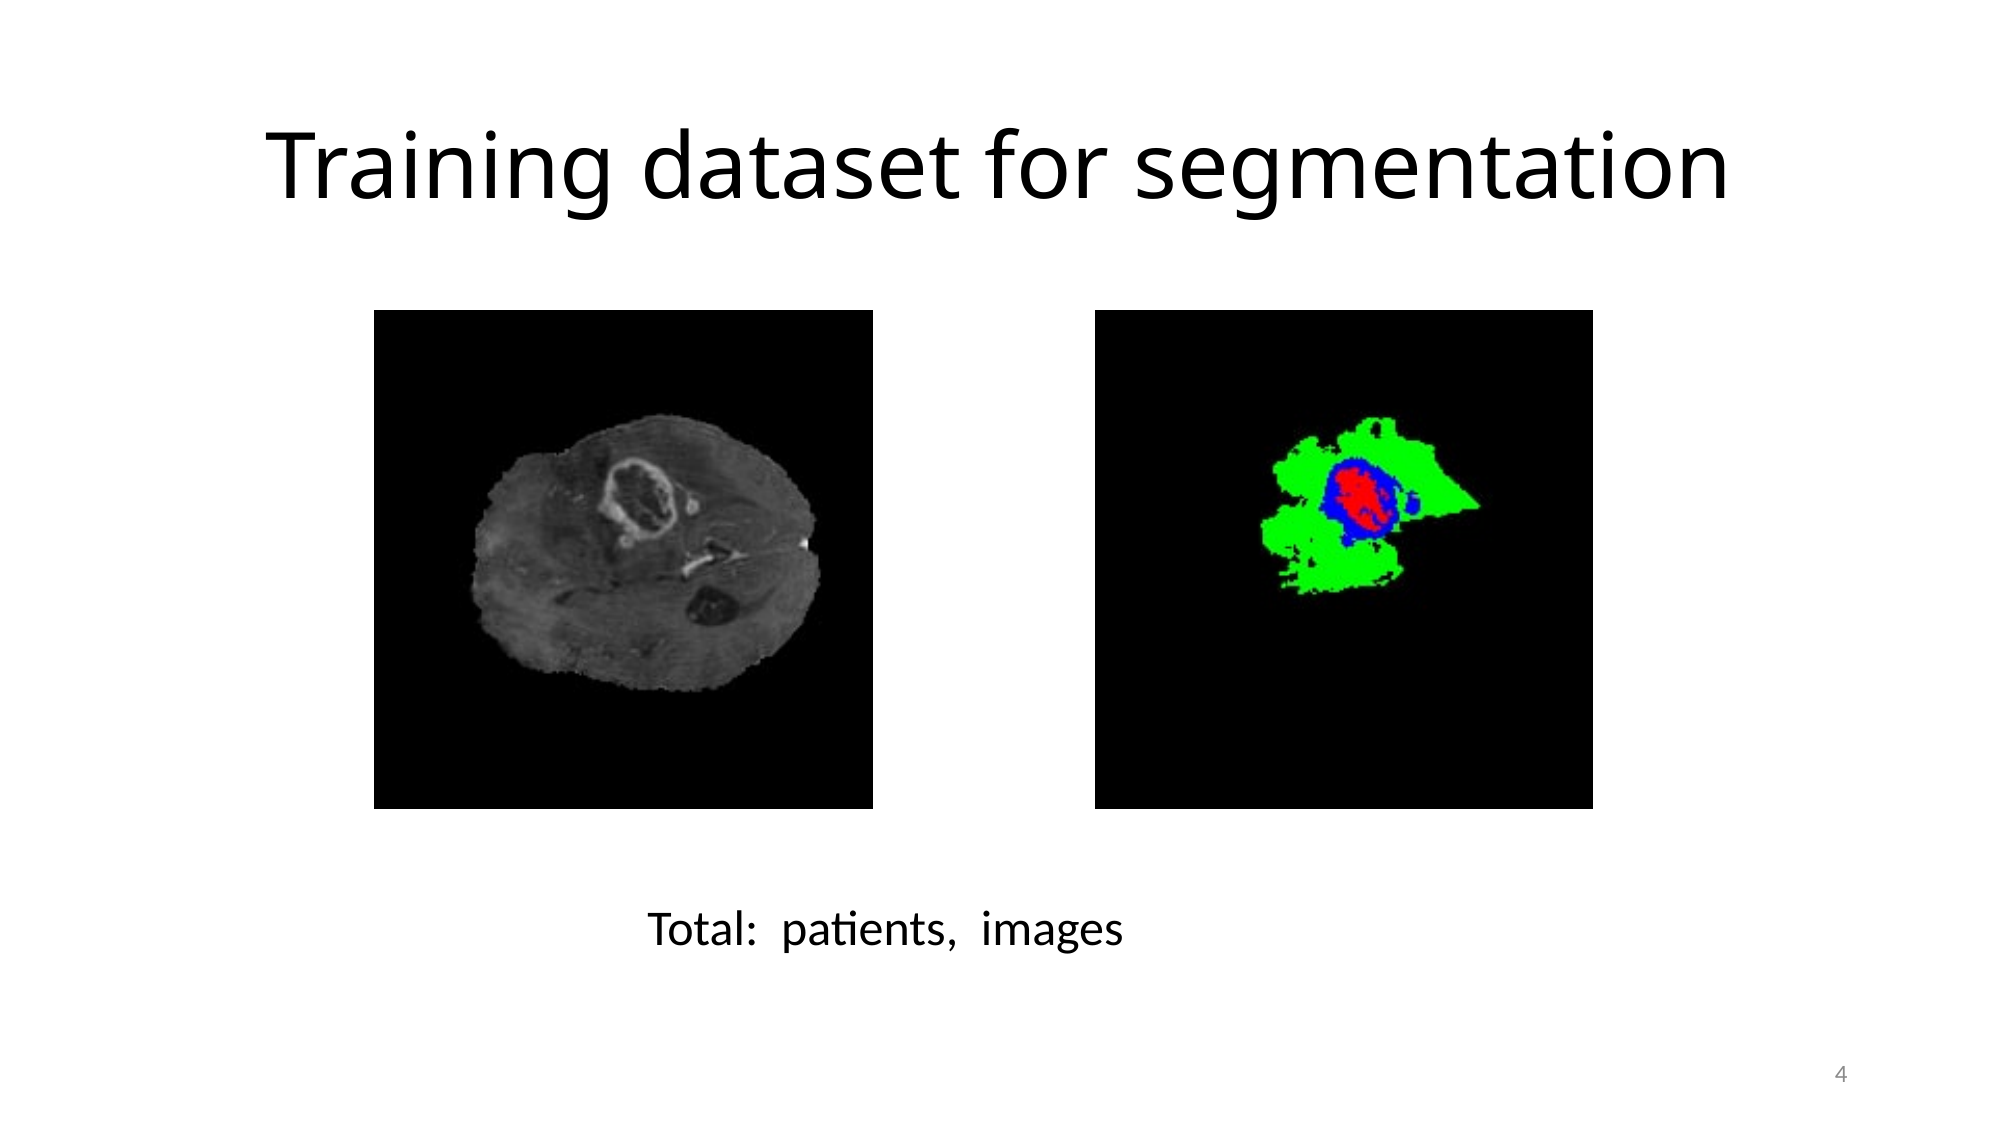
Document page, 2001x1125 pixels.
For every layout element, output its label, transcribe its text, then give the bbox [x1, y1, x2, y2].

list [1094, 310, 1593, 809]
slide_number 4 [1412, 1042, 1863, 1103]
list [374, 310, 873, 809]
title Training dataset for segmentation [137, 59, 1863, 278]
